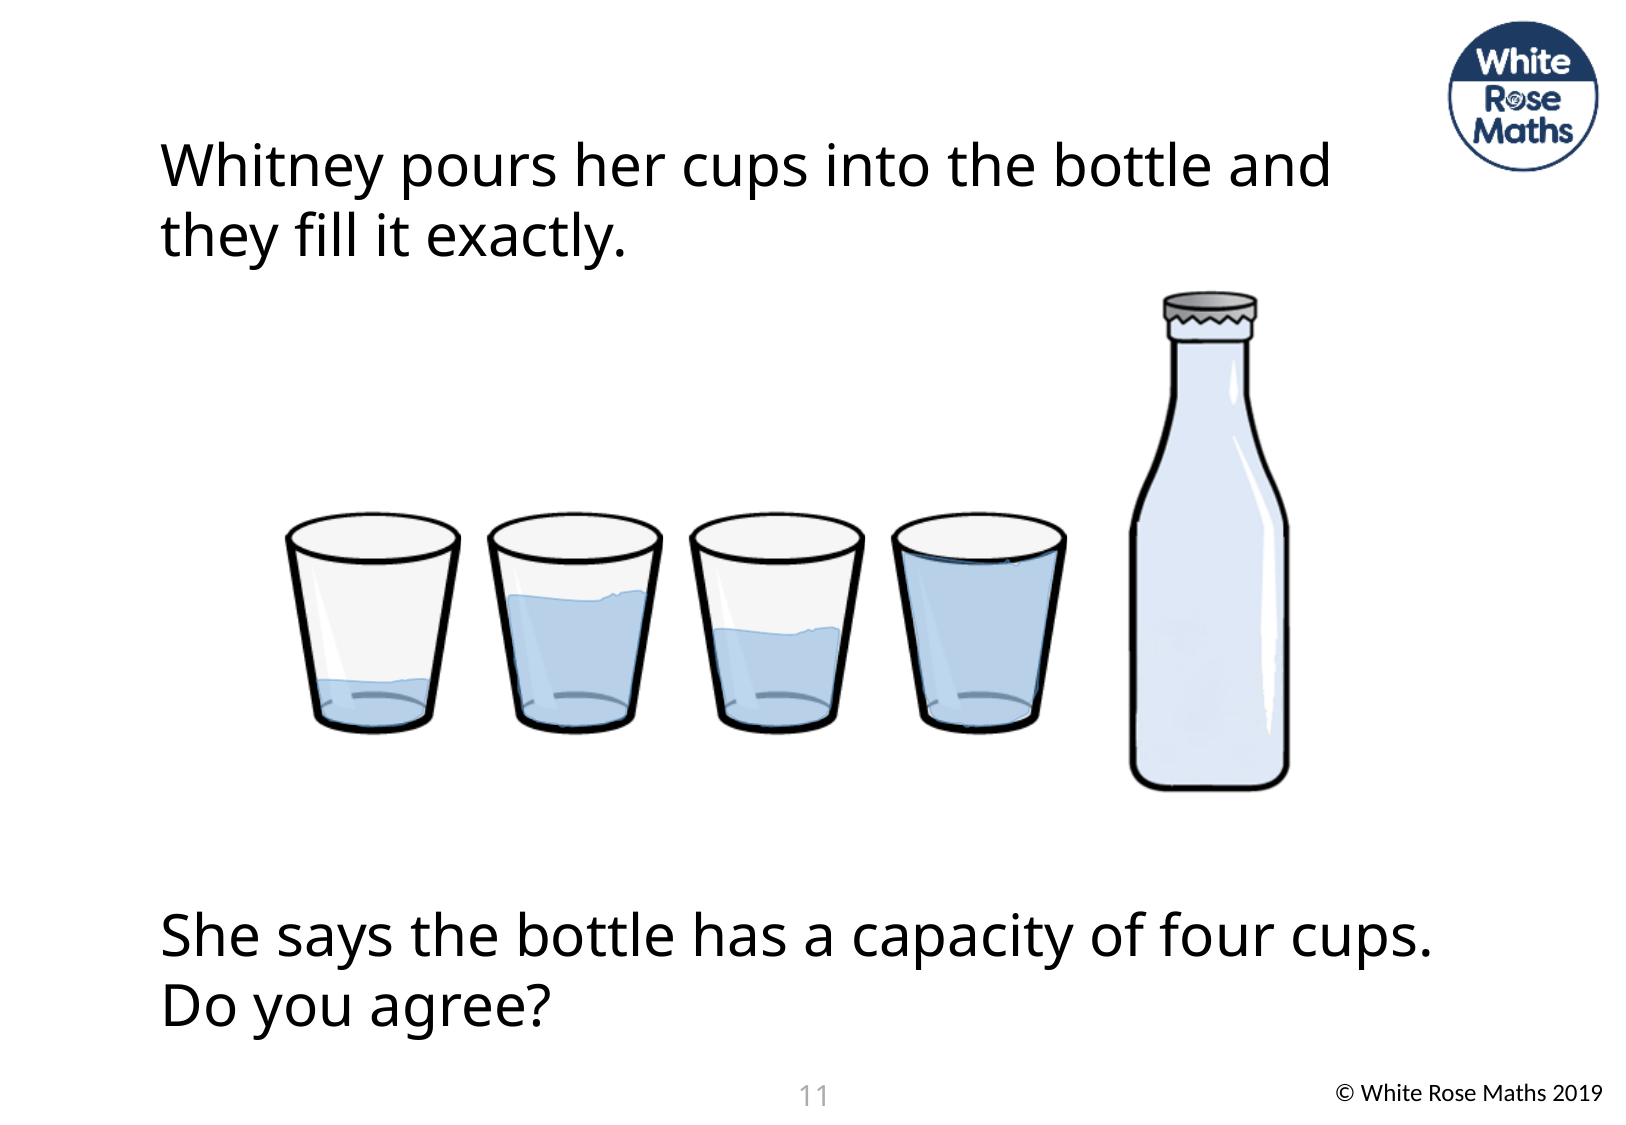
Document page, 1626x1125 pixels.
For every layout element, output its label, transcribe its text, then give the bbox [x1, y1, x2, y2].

picture [477, 507, 664, 748]
text_box Whitney pours her cups into the bottle and they fill it exactly. She says the bottle has a capacity of four cups. Do you agree? [145, 120, 1468, 1125]
picture [1444, 17, 1602, 175]
picture [679, 507, 866, 748]
picture [881, 507, 1068, 748]
picture [275, 507, 462, 748]
picture [1114, 268, 1337, 842]
